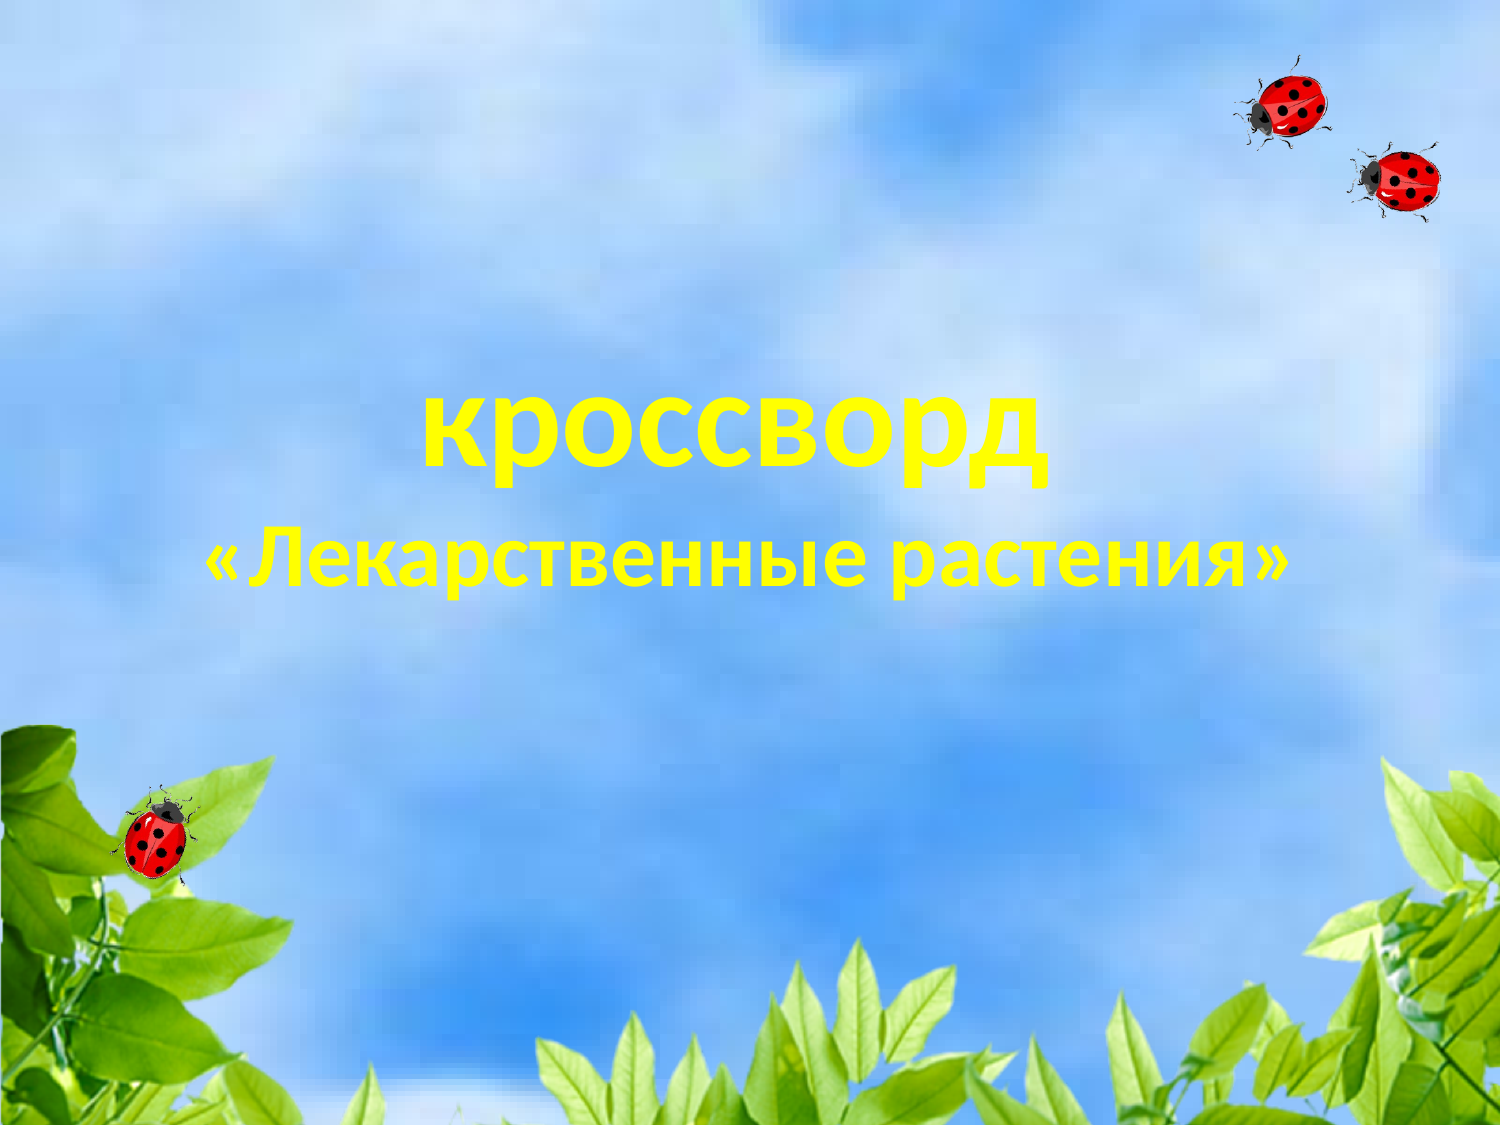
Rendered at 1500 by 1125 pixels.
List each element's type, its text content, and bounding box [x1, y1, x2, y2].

title кроссворд «Лекарственные растения» [75, 196, 1425, 1035]
picture [0, 0, 1500, 1125]
